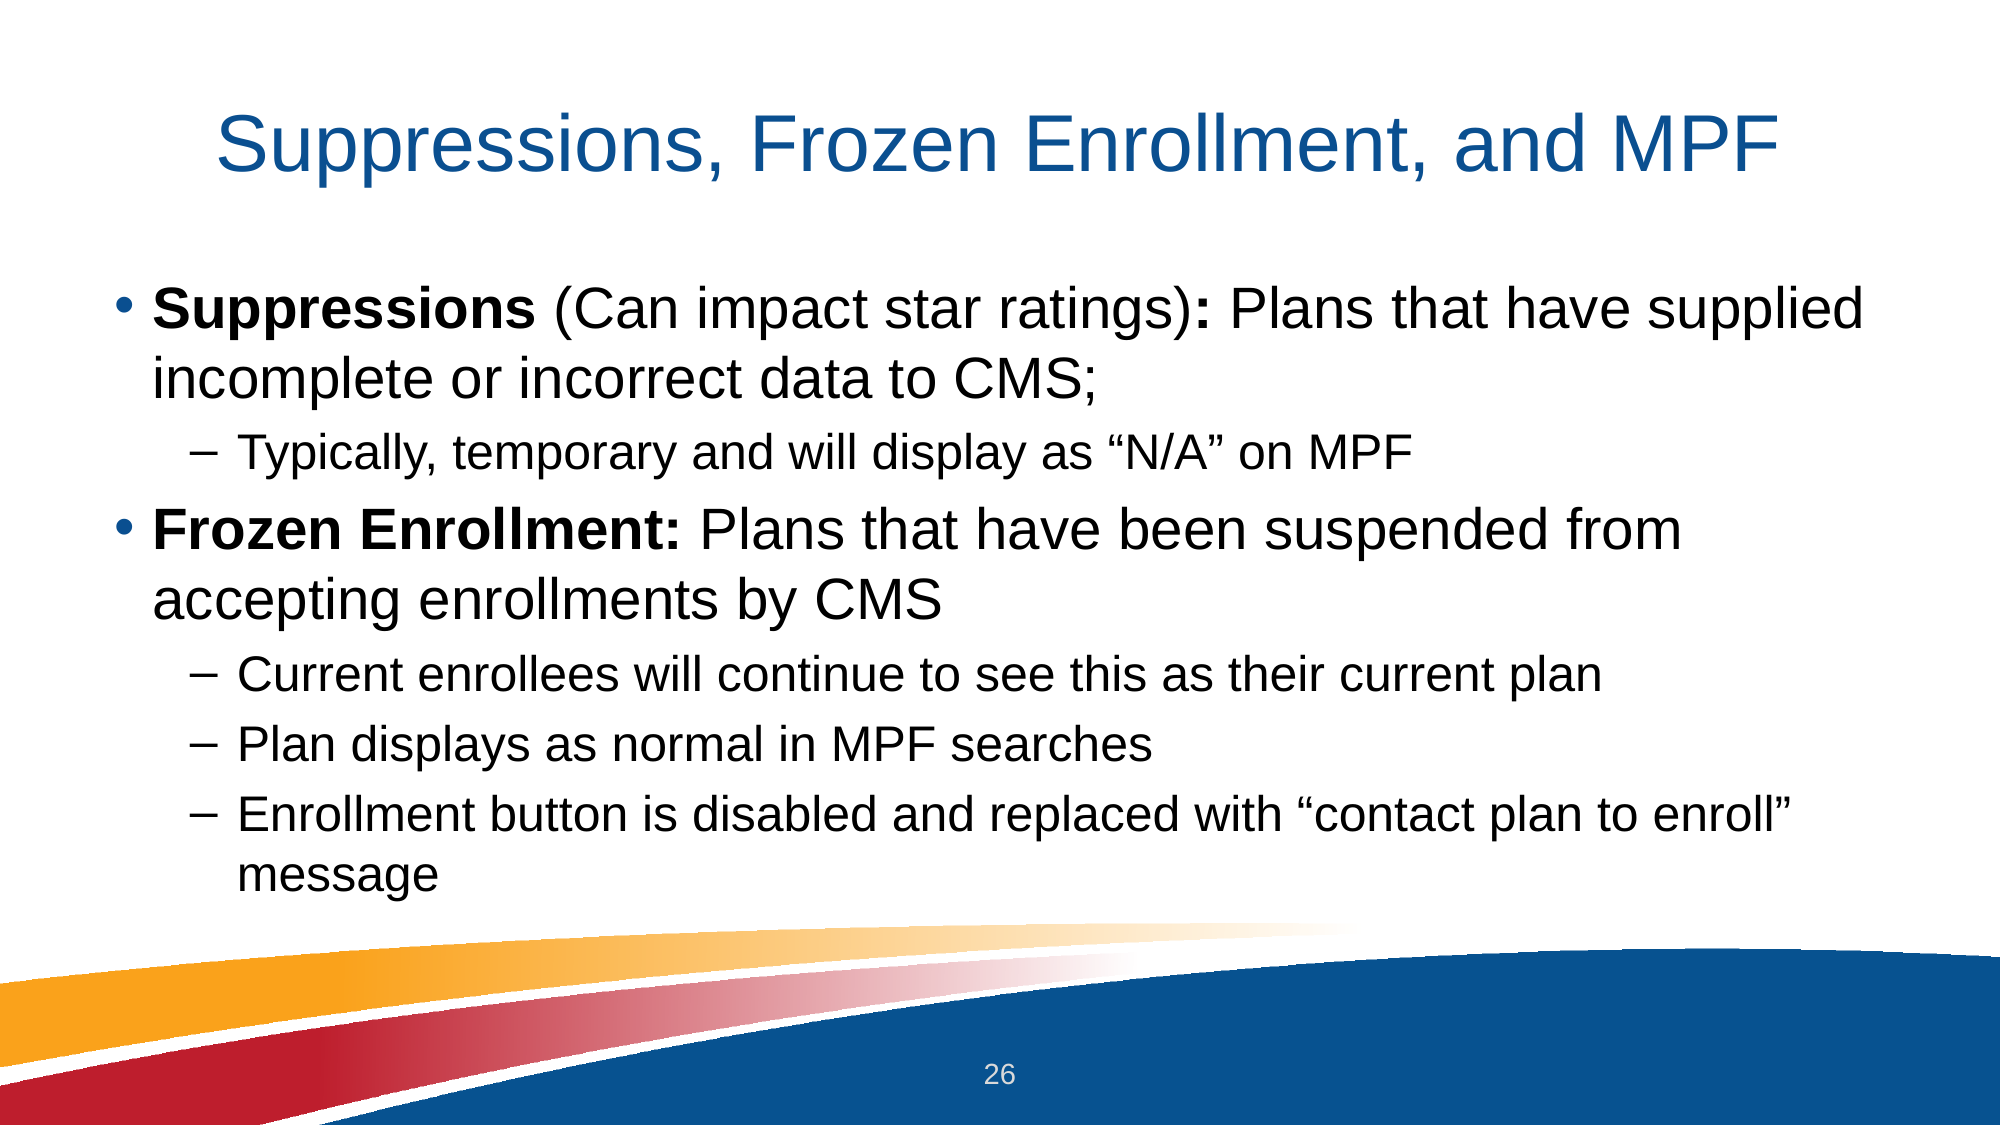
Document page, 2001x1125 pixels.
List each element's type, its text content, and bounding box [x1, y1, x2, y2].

slide_number 26 [766, 1042, 1234, 1103]
list Suppressions (Can impact star ratings): Plans that have supplied incomplete or incorrect data to CMS; Typically, temporary and will display as “N/A” on MPF Frozen Enrollment: Plans that have been suspended from accepting enrollments by CMS Current enrollees will continue to see this as their current plan Plan displays as normal in MPF searches Enrollment button is disabled and replaced with “contact plan to enroll” message [99, 262, 1900, 1044]
title Suppressions, Frozen Enrollment, and MPF [99, 45, 1900, 233]
picture [0, 887, 2000, 1125]
